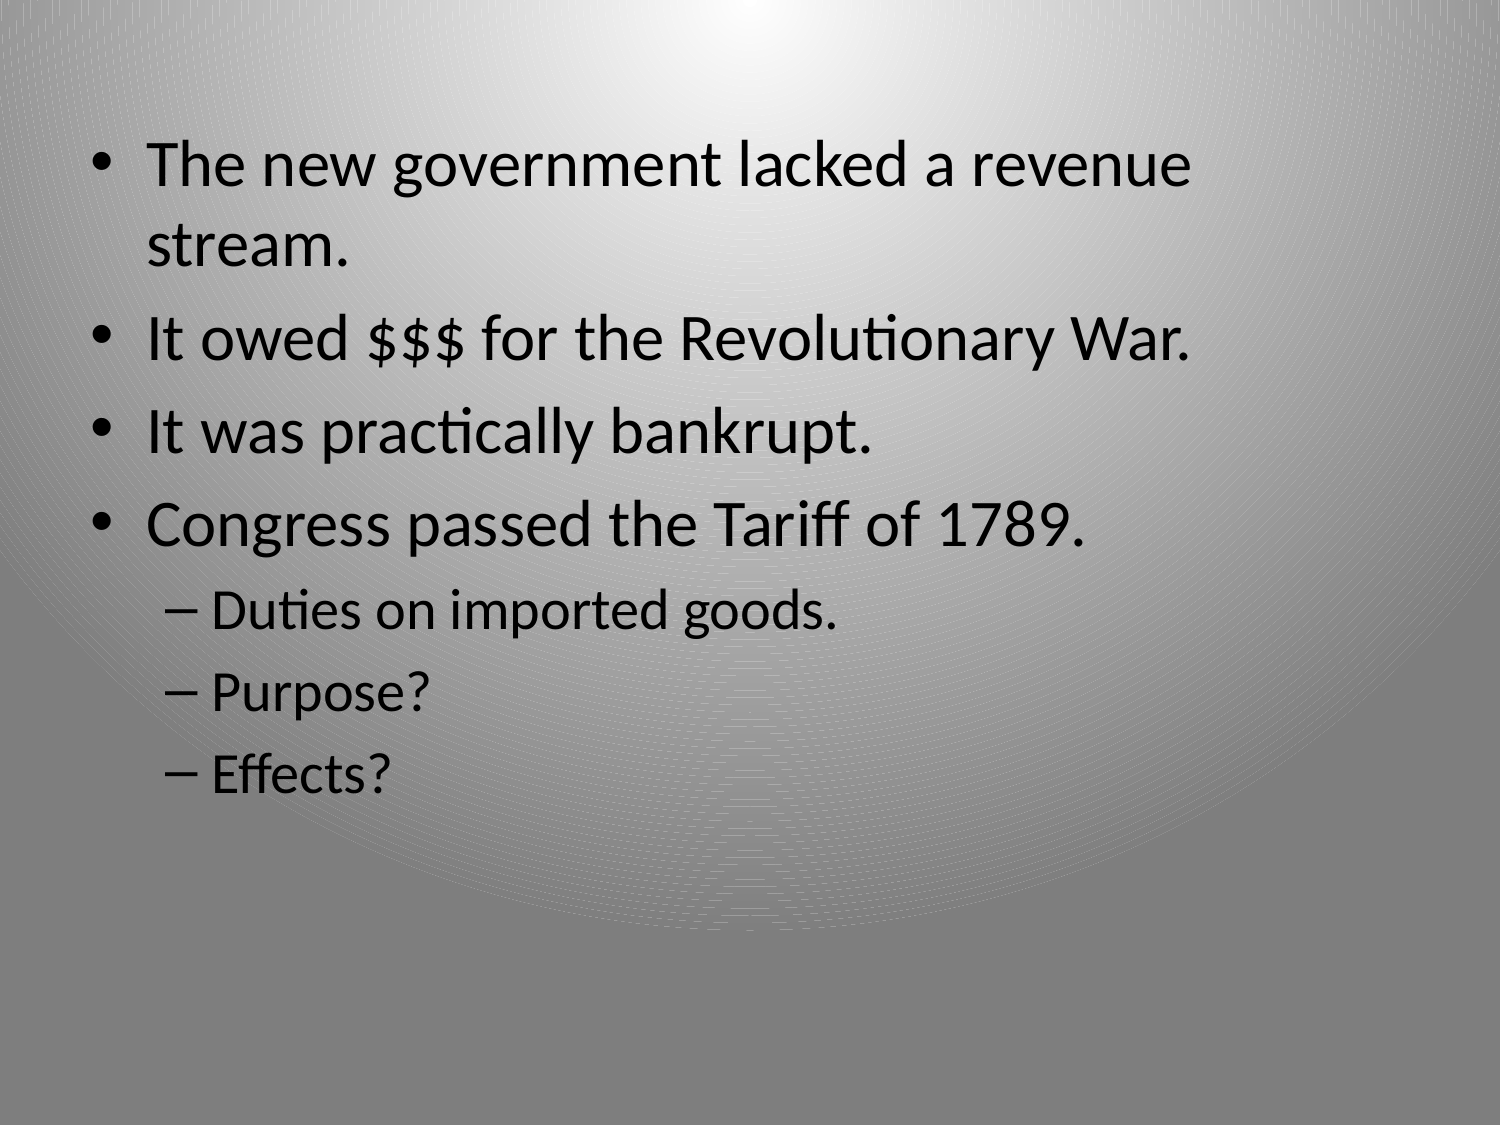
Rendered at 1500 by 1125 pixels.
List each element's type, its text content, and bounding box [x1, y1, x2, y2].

list The new government lacked a revenue stream. It owed $$$ for the Revolutionary War. It was practically bankrupt. Congress passed the Tariff of 1789. Duties on imported goods. Purpose? Effects? [75, 112, 1425, 1005]
